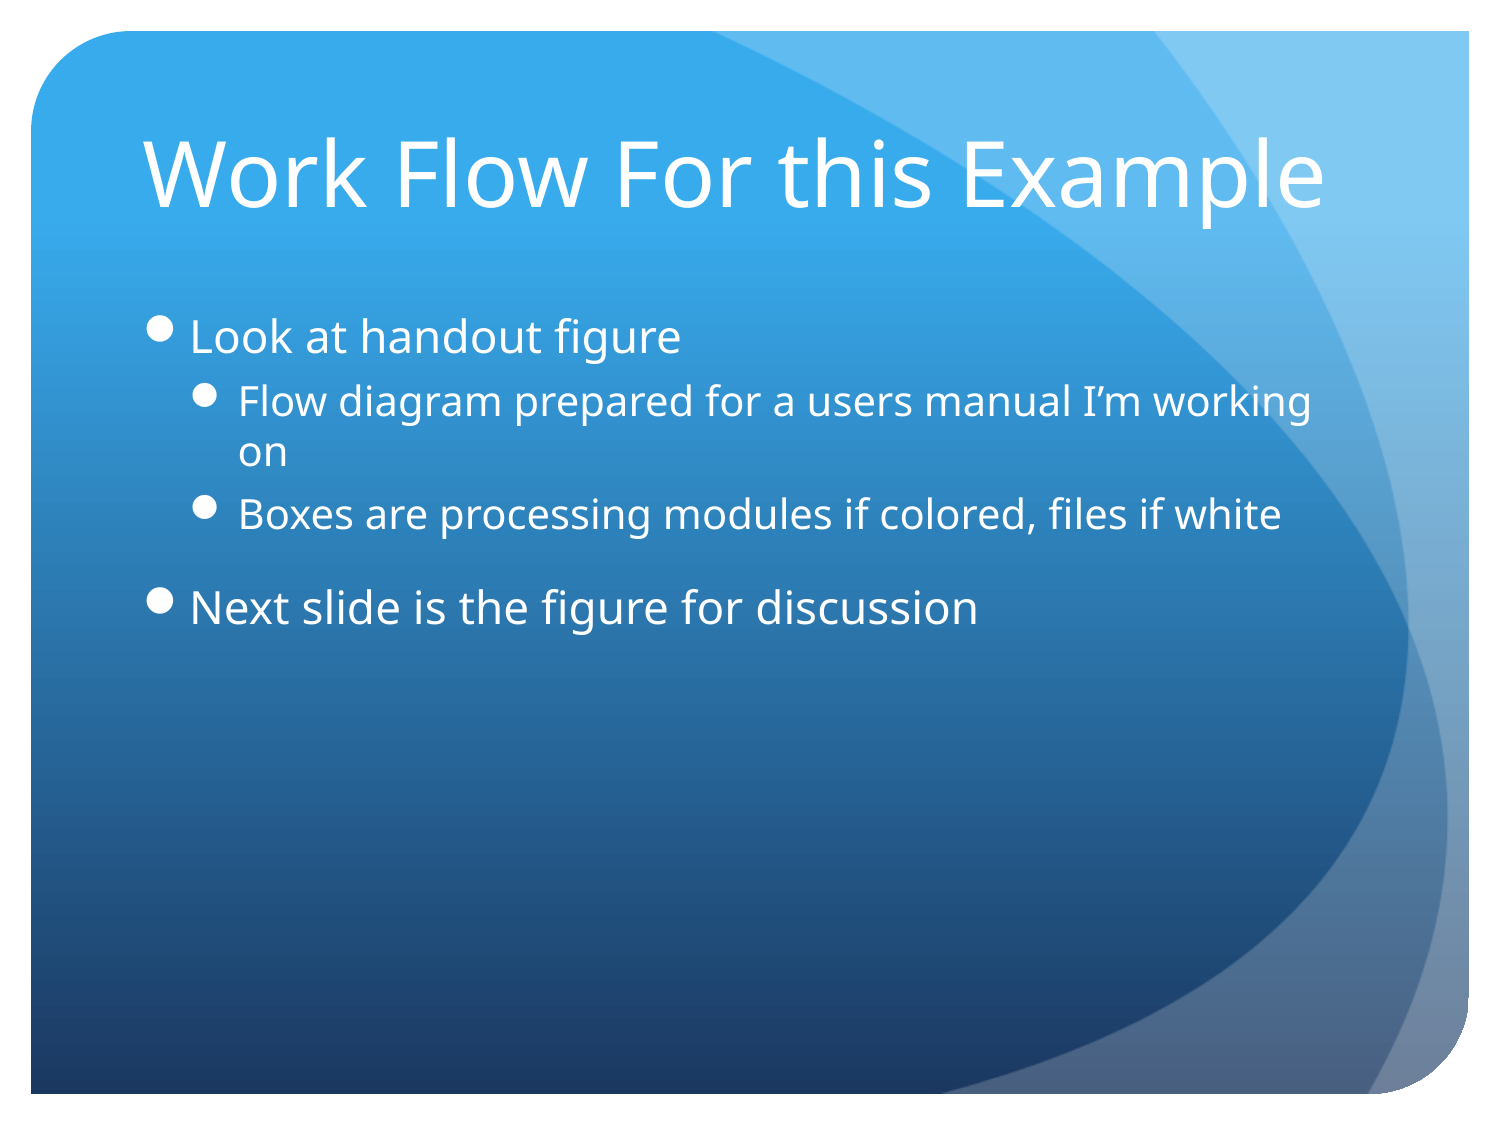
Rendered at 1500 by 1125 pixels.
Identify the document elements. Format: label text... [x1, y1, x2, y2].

title Work Flow For this Example [127, 62, 1372, 234]
list Look at handout figure Flow diagram prepared for a users manual I’m working on Boxes are processing modules if colored, files if white Next slide is the figure for discussion [127, 299, 1372, 991]
picture [24, 30, 1473, 1094]
